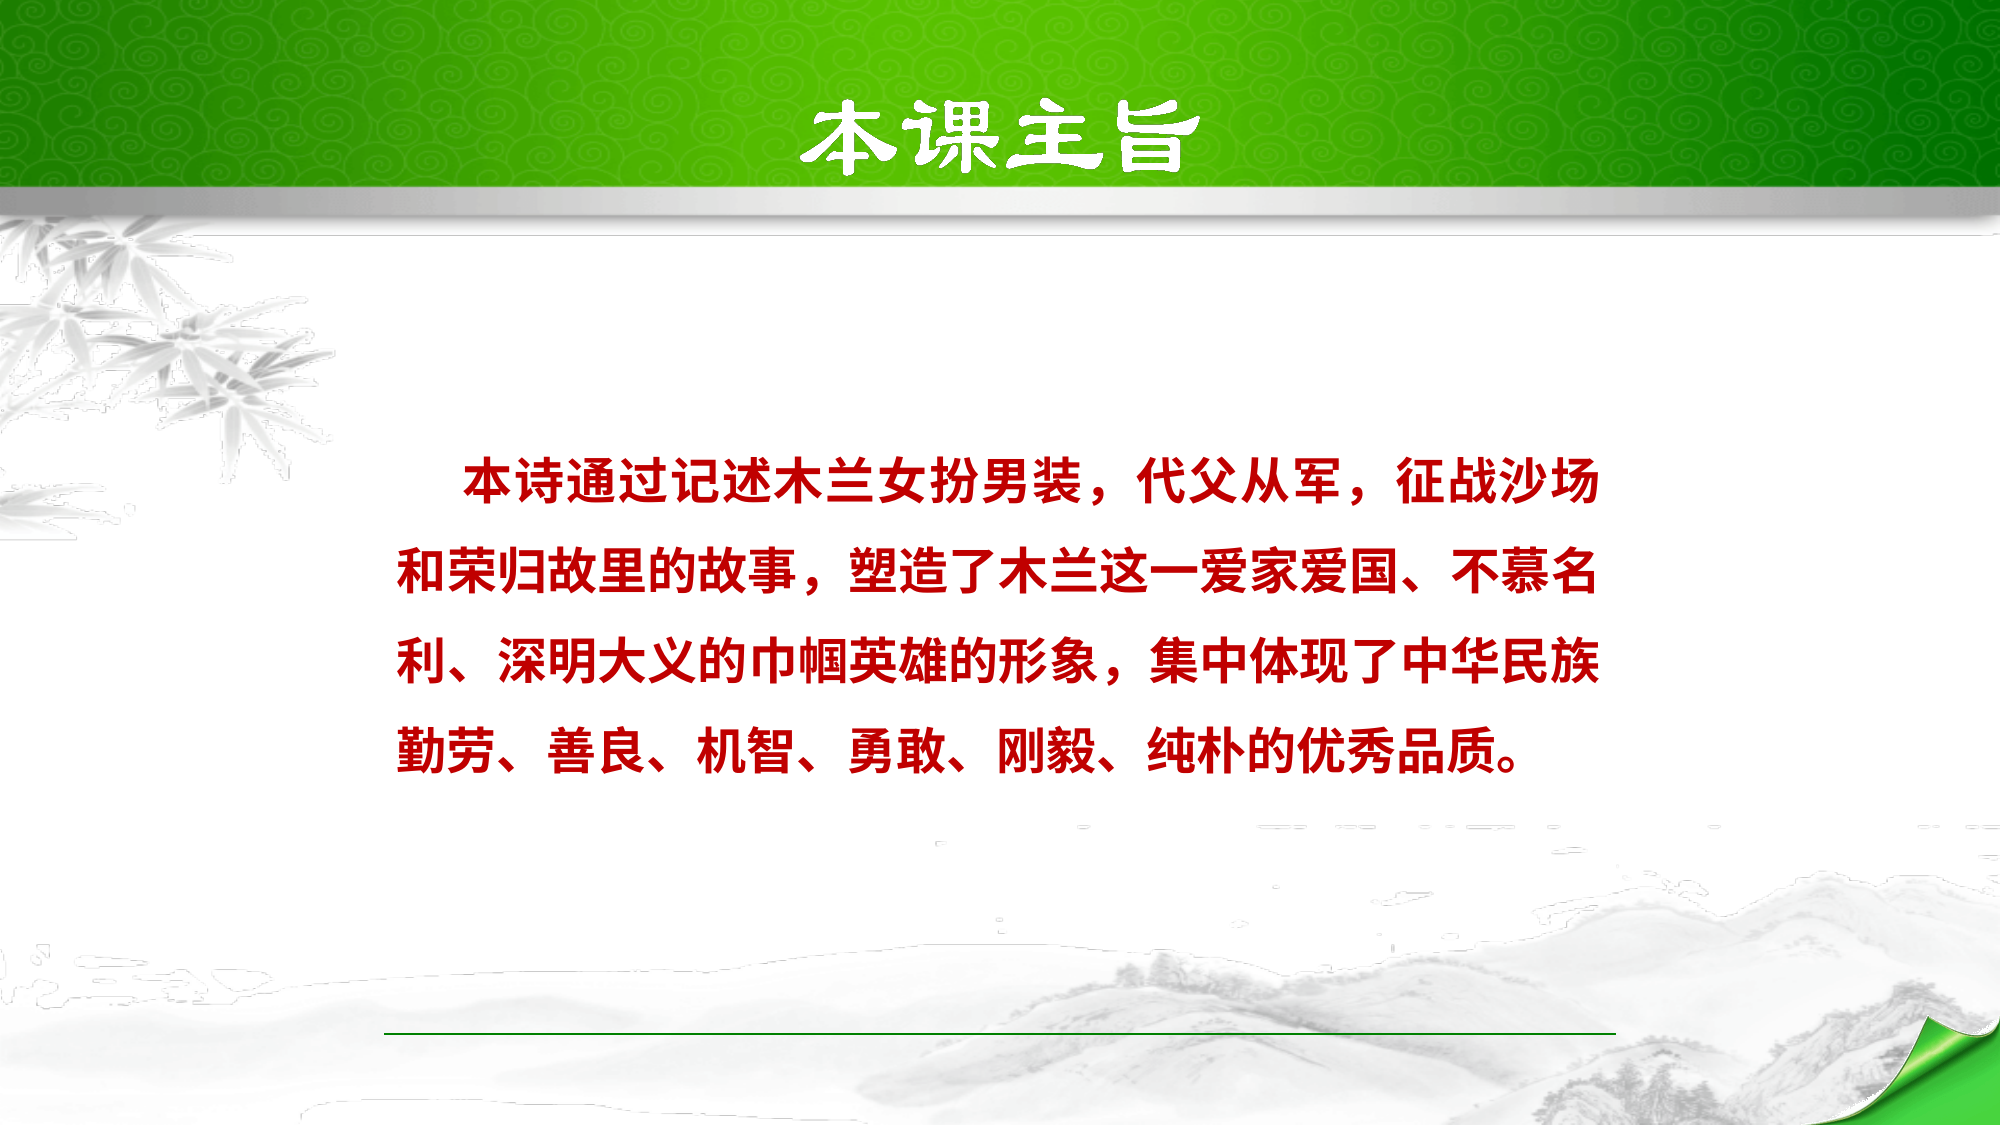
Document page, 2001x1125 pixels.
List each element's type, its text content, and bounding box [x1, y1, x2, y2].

picture [0, 0, 2000, 570]
text_box 本诗通过记述木兰女扮男装，代父从军，征战沙场和荣归故里的故事，塑造了木兰这一爱家爱国、不慕名利、深明大义的巾帼英雄的形象，集中体现了中华民族勤劳、善良、机智、勇敢、刚毅、纯朴的优秀品质。 [382, 581, 1616, 776]
picture [0, 779, 2000, 1125]
